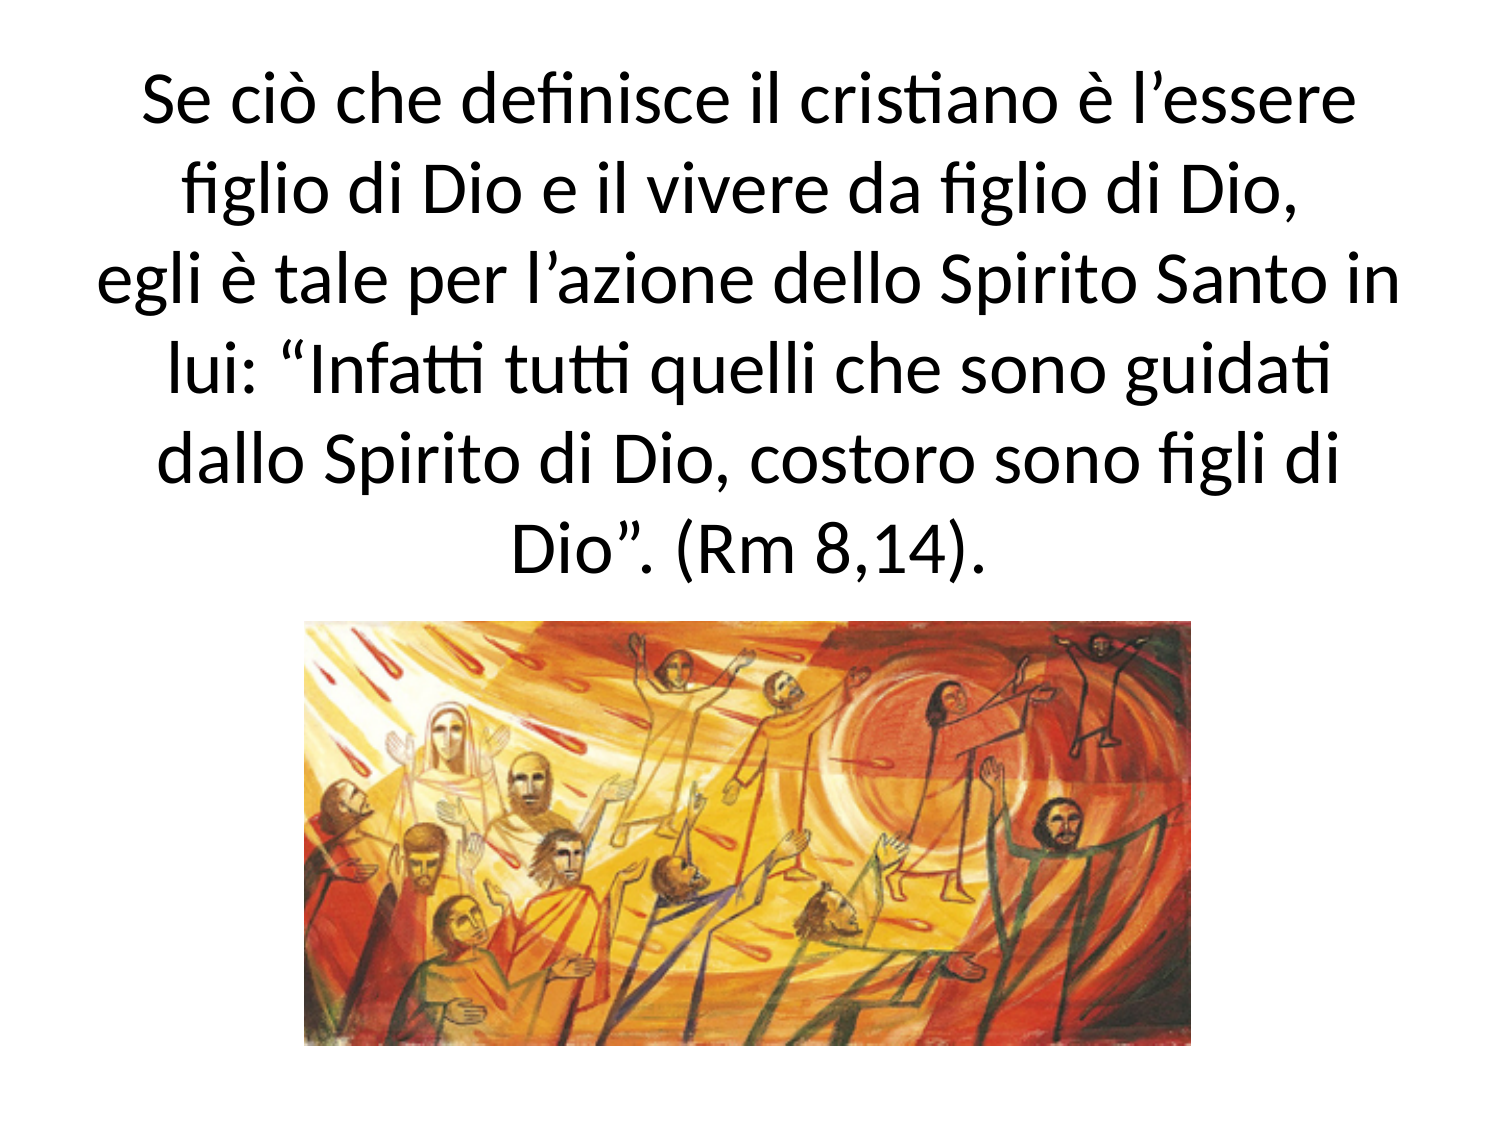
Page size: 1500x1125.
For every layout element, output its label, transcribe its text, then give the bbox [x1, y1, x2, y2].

title Se ciò che definisce il cristiano è l’essere figlio di Dio e il vivere da figlio di Dio, egli è tale per l’azione dello Spirito Santo in lui: “Infatti tutti quelli che sono guidati dallo Spirito di Dio, costoro sono figli di Dio”. (Rm 8,14). [75, 269, 1425, 457]
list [304, 620, 1191, 1047]
